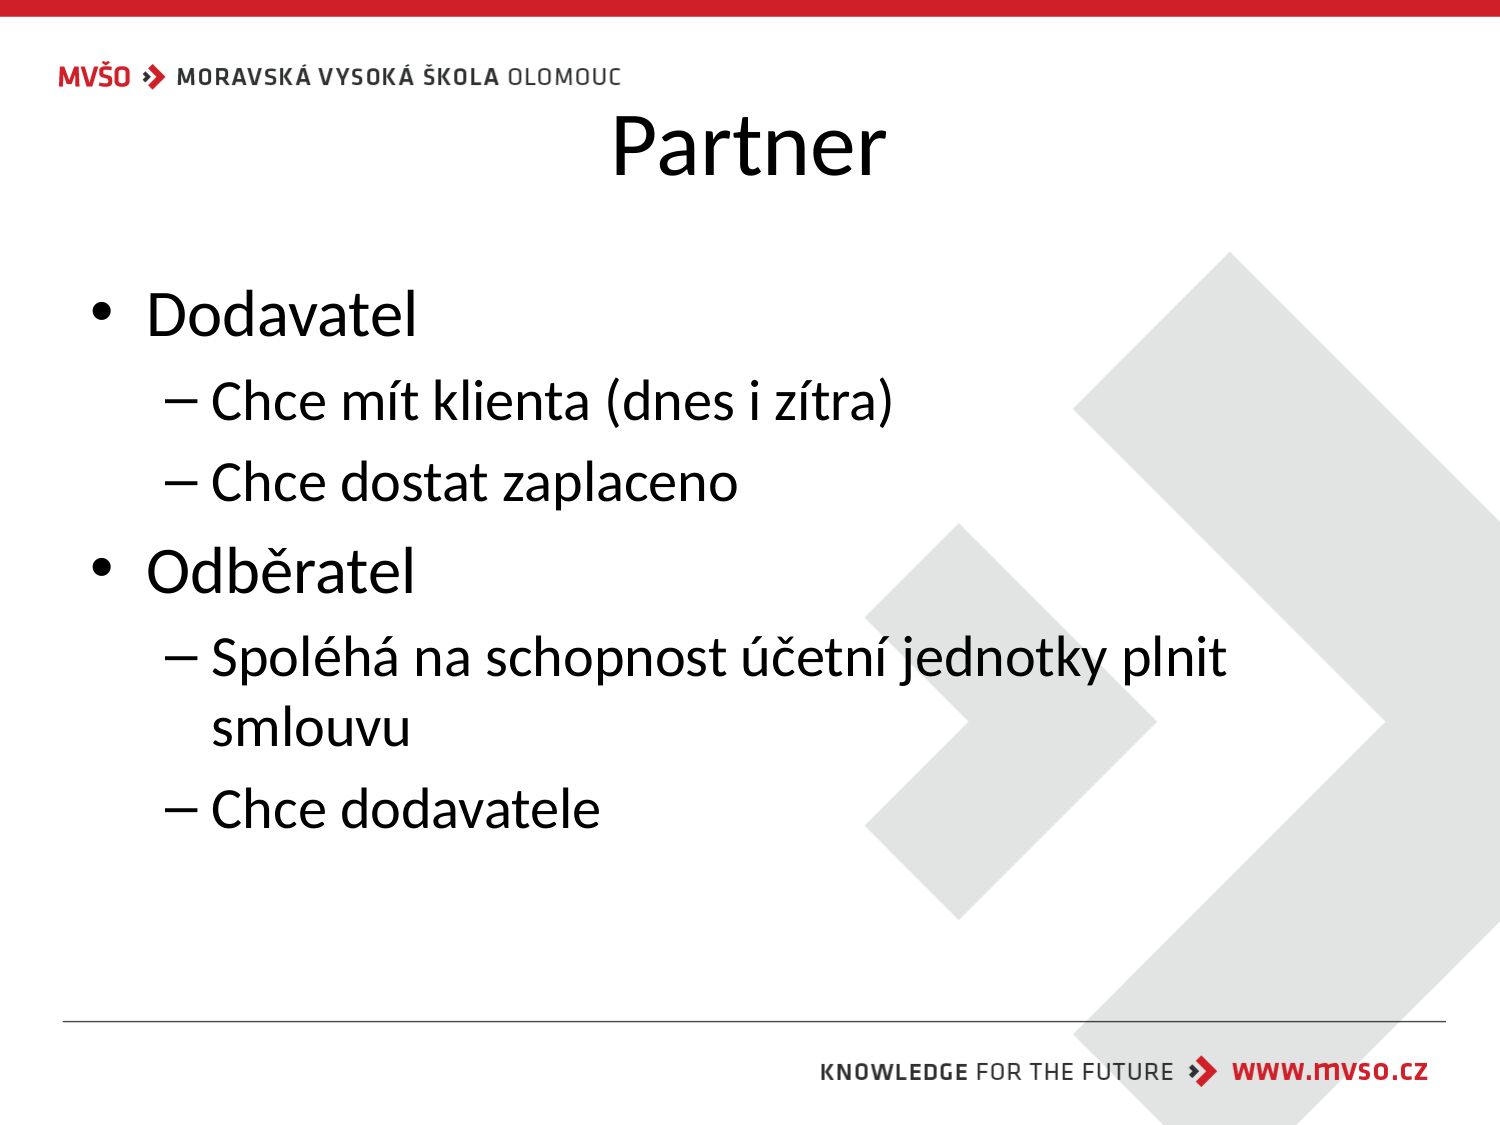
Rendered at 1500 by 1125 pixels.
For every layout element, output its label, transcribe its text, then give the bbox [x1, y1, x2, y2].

list Dodavatel Chce mít klienta (dnes i zítra) Chce dostat zaplaceno Odběratel Spoléhá na schopnost účetní jednotky plnit smlouvu Chce dodavatele [75, 262, 1425, 1005]
picture [0, 0, 1500, 1125]
title Partner [75, 45, 1425, 233]
